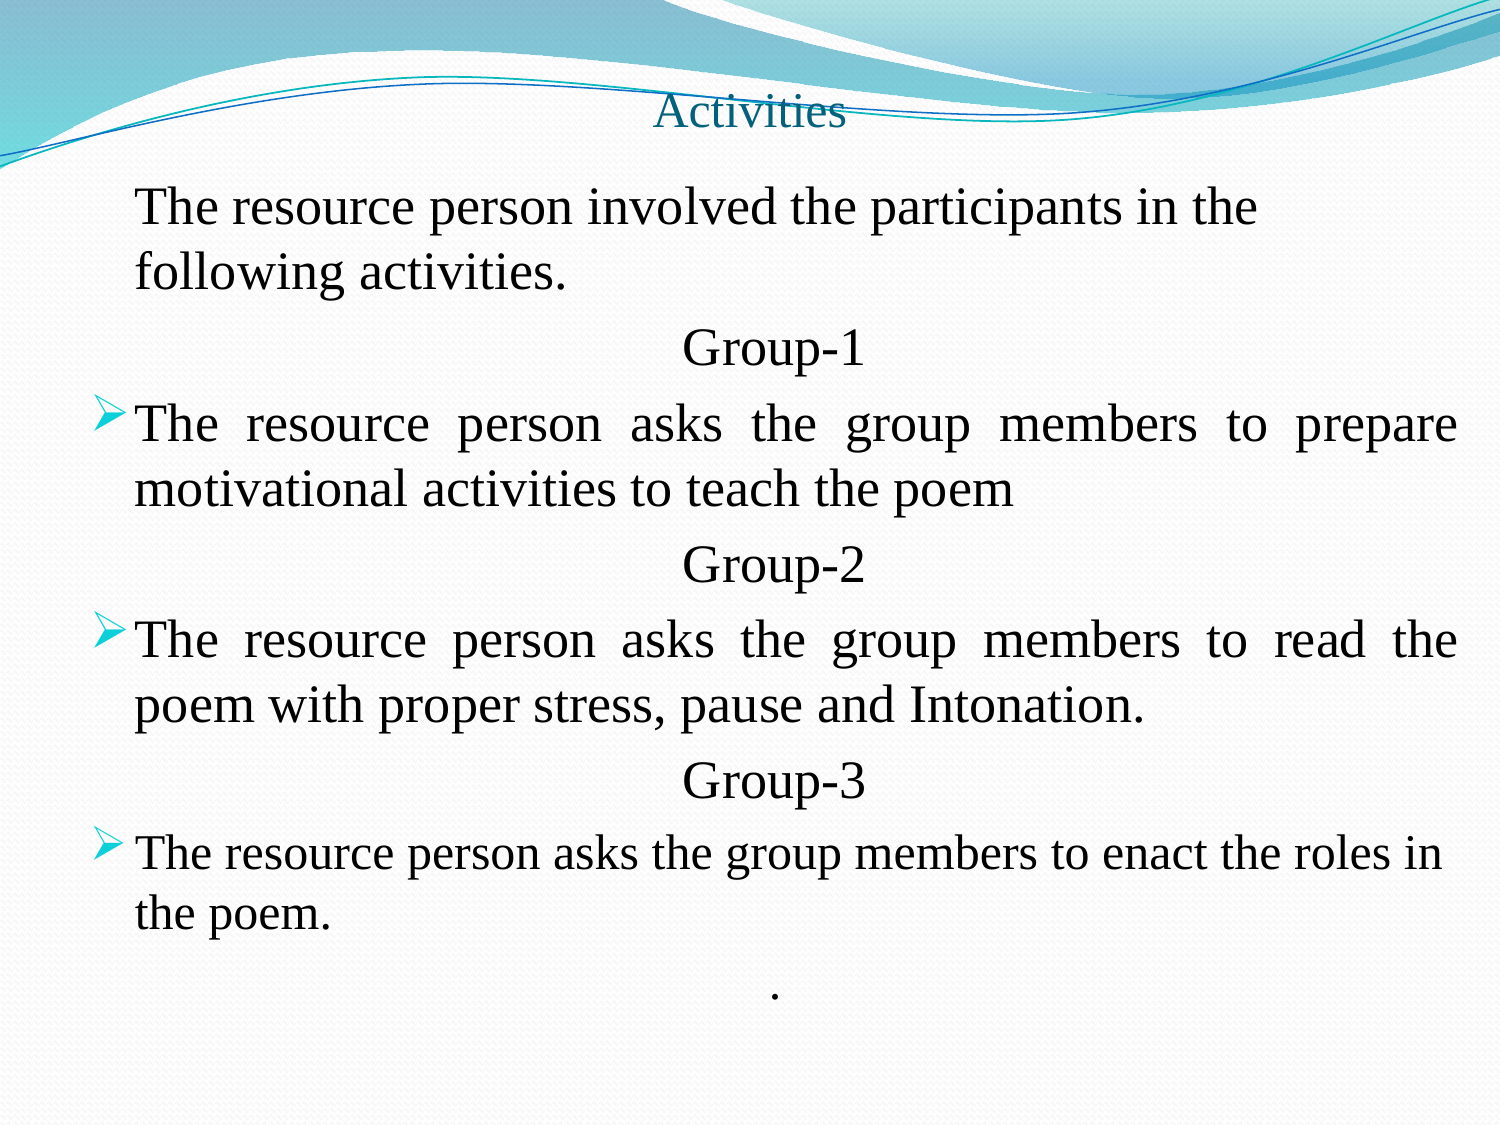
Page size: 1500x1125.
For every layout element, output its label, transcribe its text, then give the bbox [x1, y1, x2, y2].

title Activities [75, 62, 1425, 138]
list The resource person involved the participants in the following activities. Group-1 The resource person asks the group members to prepare motivational activities to teach the poem Group-2 The resource person asks the group members to read the poem with proper stress, pause and Intonation. Group-3 The resource person asks the group members to enact the roles in the poem. . [75, 162, 1475, 1038]
